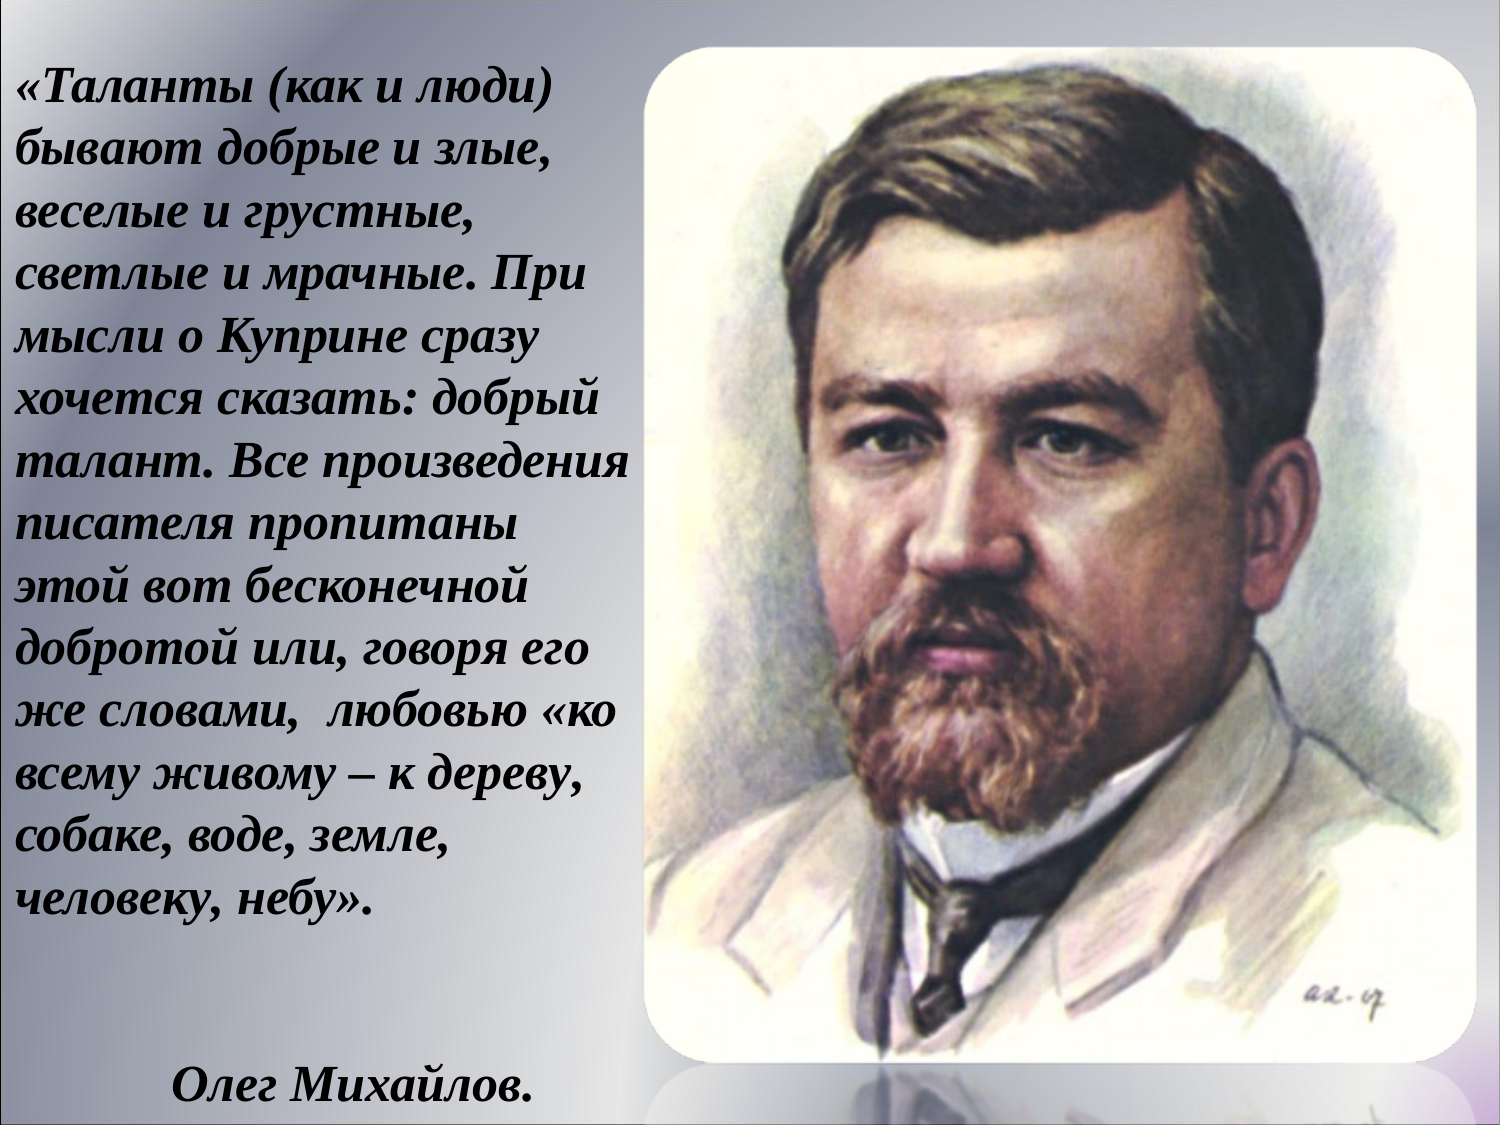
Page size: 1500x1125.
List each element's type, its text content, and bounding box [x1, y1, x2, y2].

picture [0, 0, 1500, 1125]
text_box «Таланты (как и люди) бывают добрые и злые, веселые и грустные, светлые и мрачные. При мысли о Куприне сразу хочется сказать: добрый талант. Все произведения писателя пропитаны этой вот бесконечной добротой или, говоря его же словами, любовью «ко всему живому – к дереву, собаке, воде, земле, человеку, небу». Олег Михайлов. [0, 42, 640, 1059]
